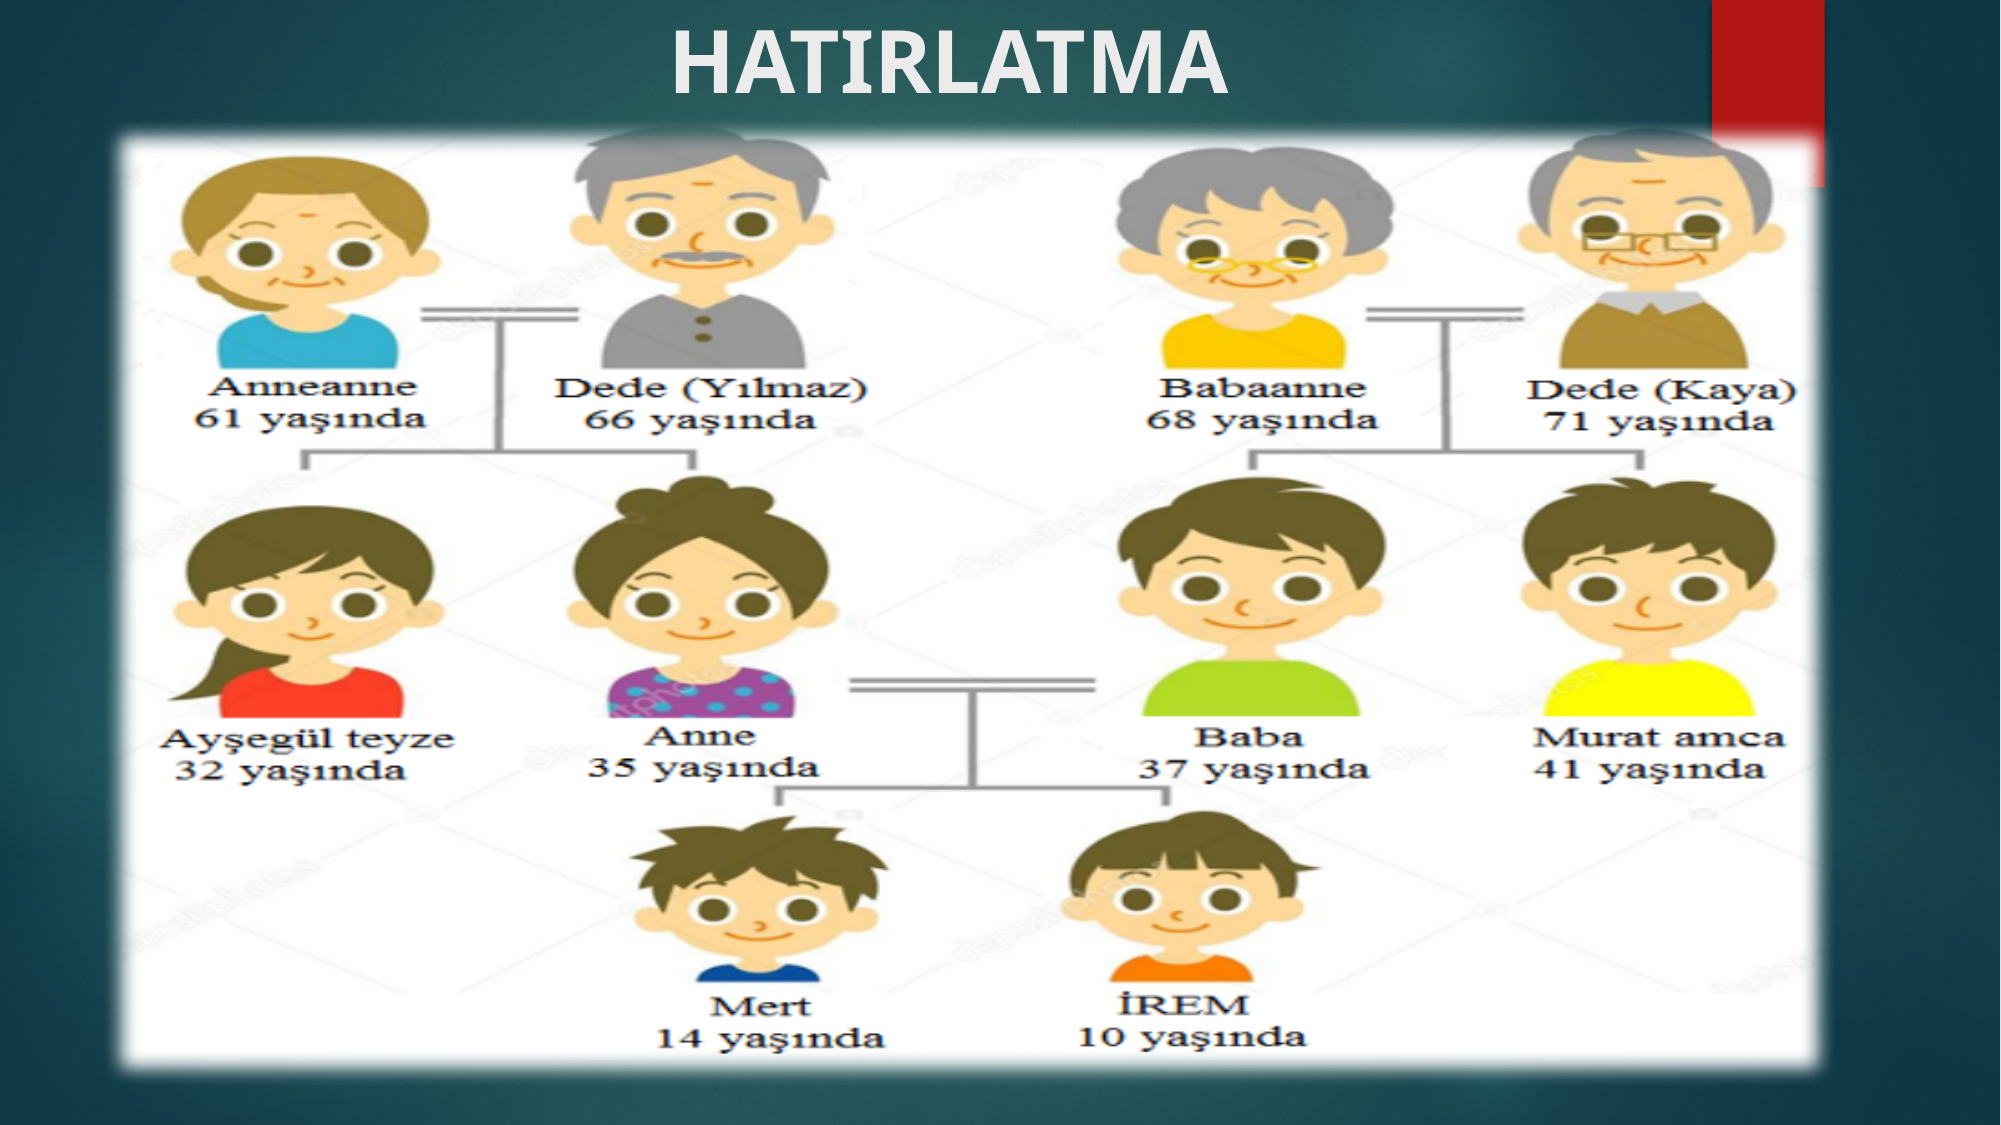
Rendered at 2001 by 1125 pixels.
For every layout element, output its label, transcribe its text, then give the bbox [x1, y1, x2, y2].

title HATIRLATMA [198, 0, 1742, 74]
picture [0, 74, 1837, 1125]
